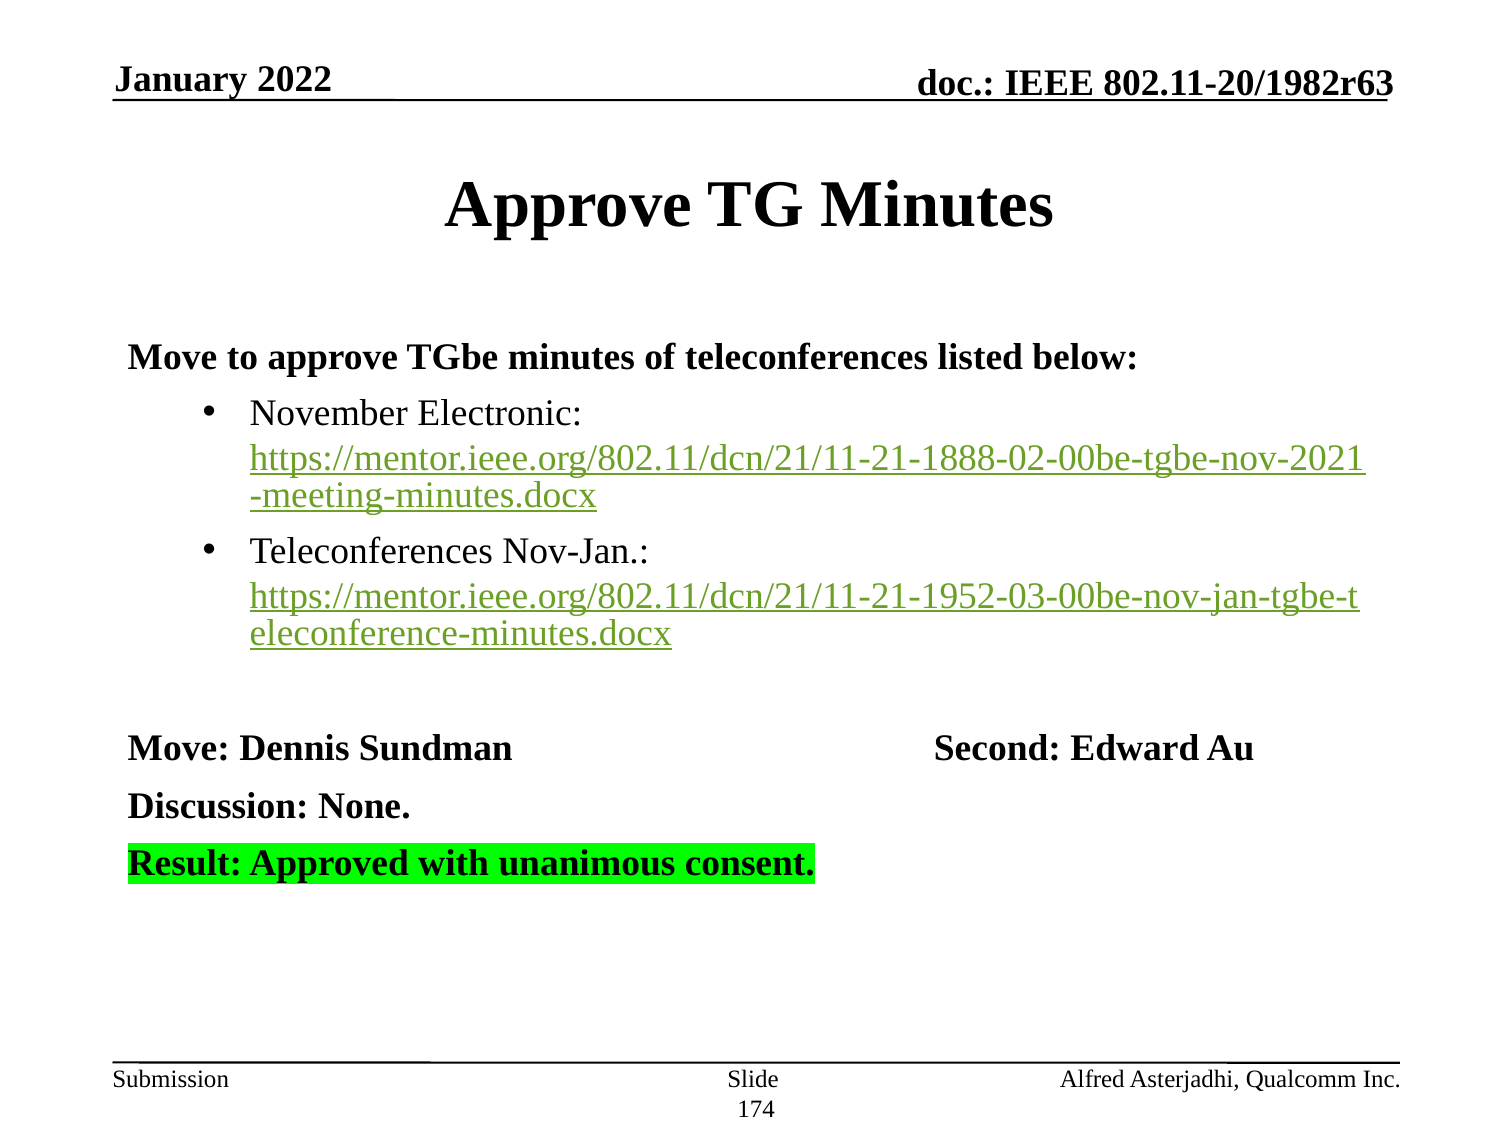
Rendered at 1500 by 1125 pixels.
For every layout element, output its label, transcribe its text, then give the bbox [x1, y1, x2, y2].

list Move to approve TGbe minutes of teleconferences listed below: November Electronic: https://mentor.ieee.org/802.11/dcn/21/11-21-1888-02-00be-tgbe-nov-2021-meeting-minutes.docx Teleconferences Nov-Jan.: https://mentor.ieee.org/802.11/dcn/21/11-21-1952-03-00be-nov-jan-tgbe-teleconference-minutes.docx Move: Dennis Sundman Second: Edward Au Discussion: None. Result: Approved with unanimous consent. [112, 324, 1388, 1000]
slide_number Slide 174 [712, 1061, 800, 1123]
title Approve TG Minutes [112, 112, 1388, 288]
footer Alfred Asterjadhi, Qualcomm Inc. [878, 1061, 1402, 1093]
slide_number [114, 54, 423, 100]
